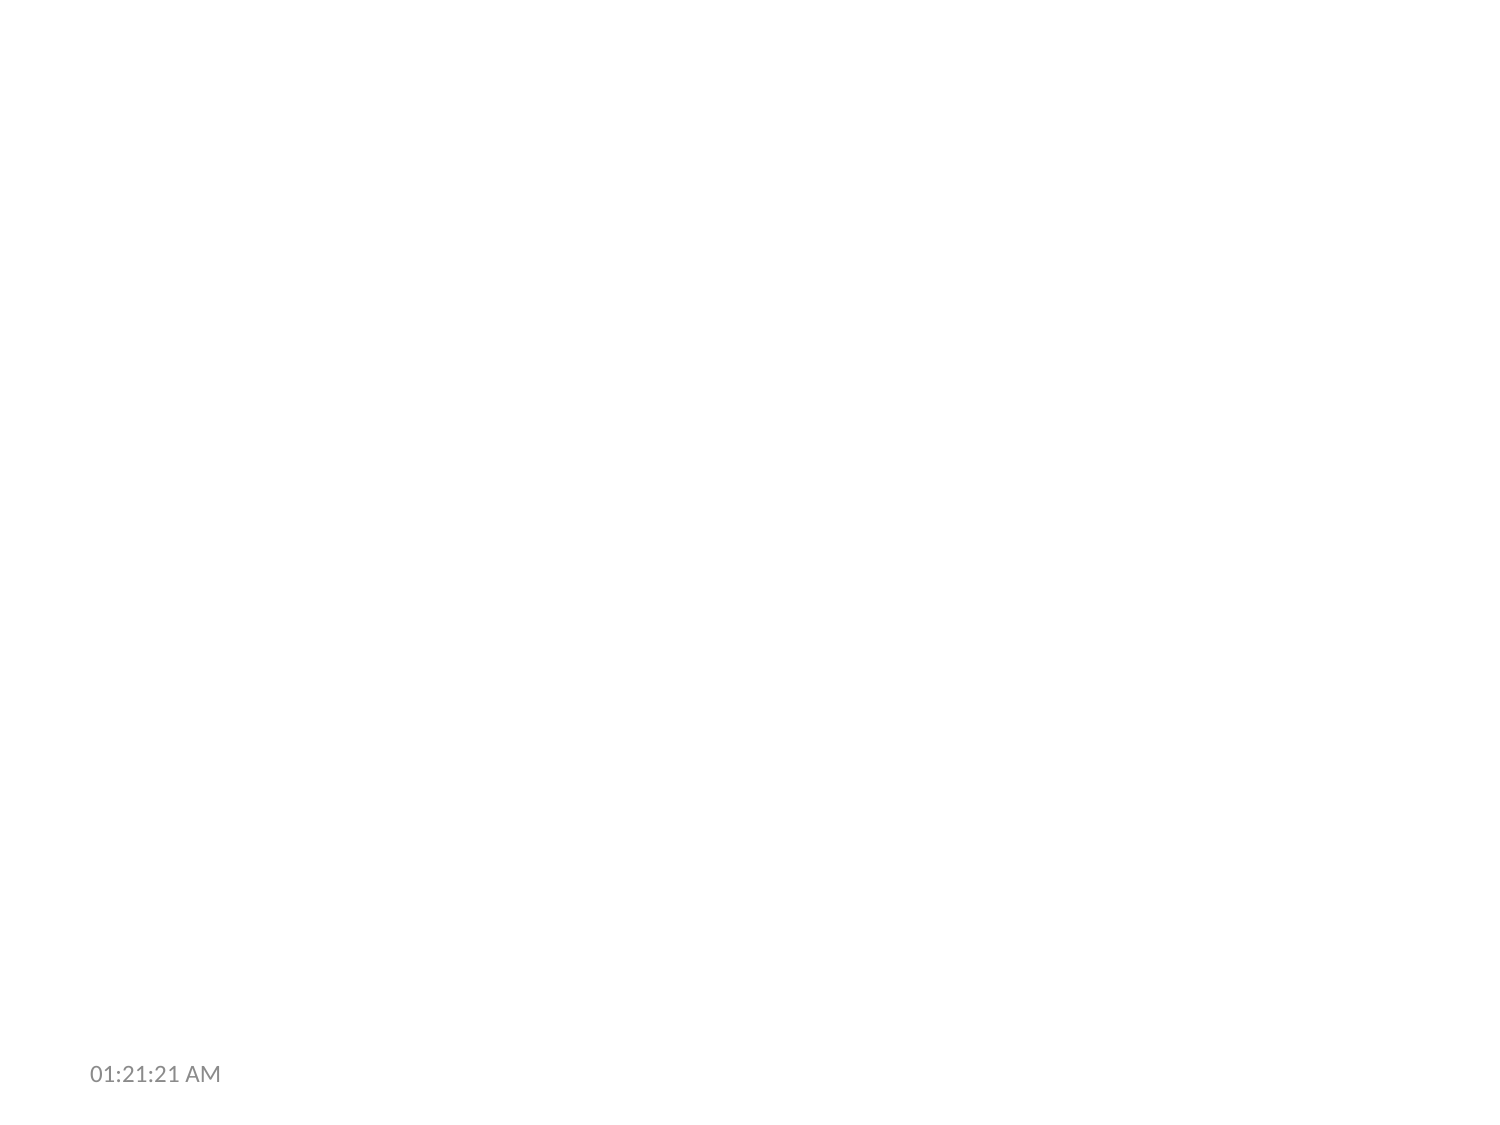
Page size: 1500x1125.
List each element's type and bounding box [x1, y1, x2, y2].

slide_number [75, 1042, 425, 1103]
